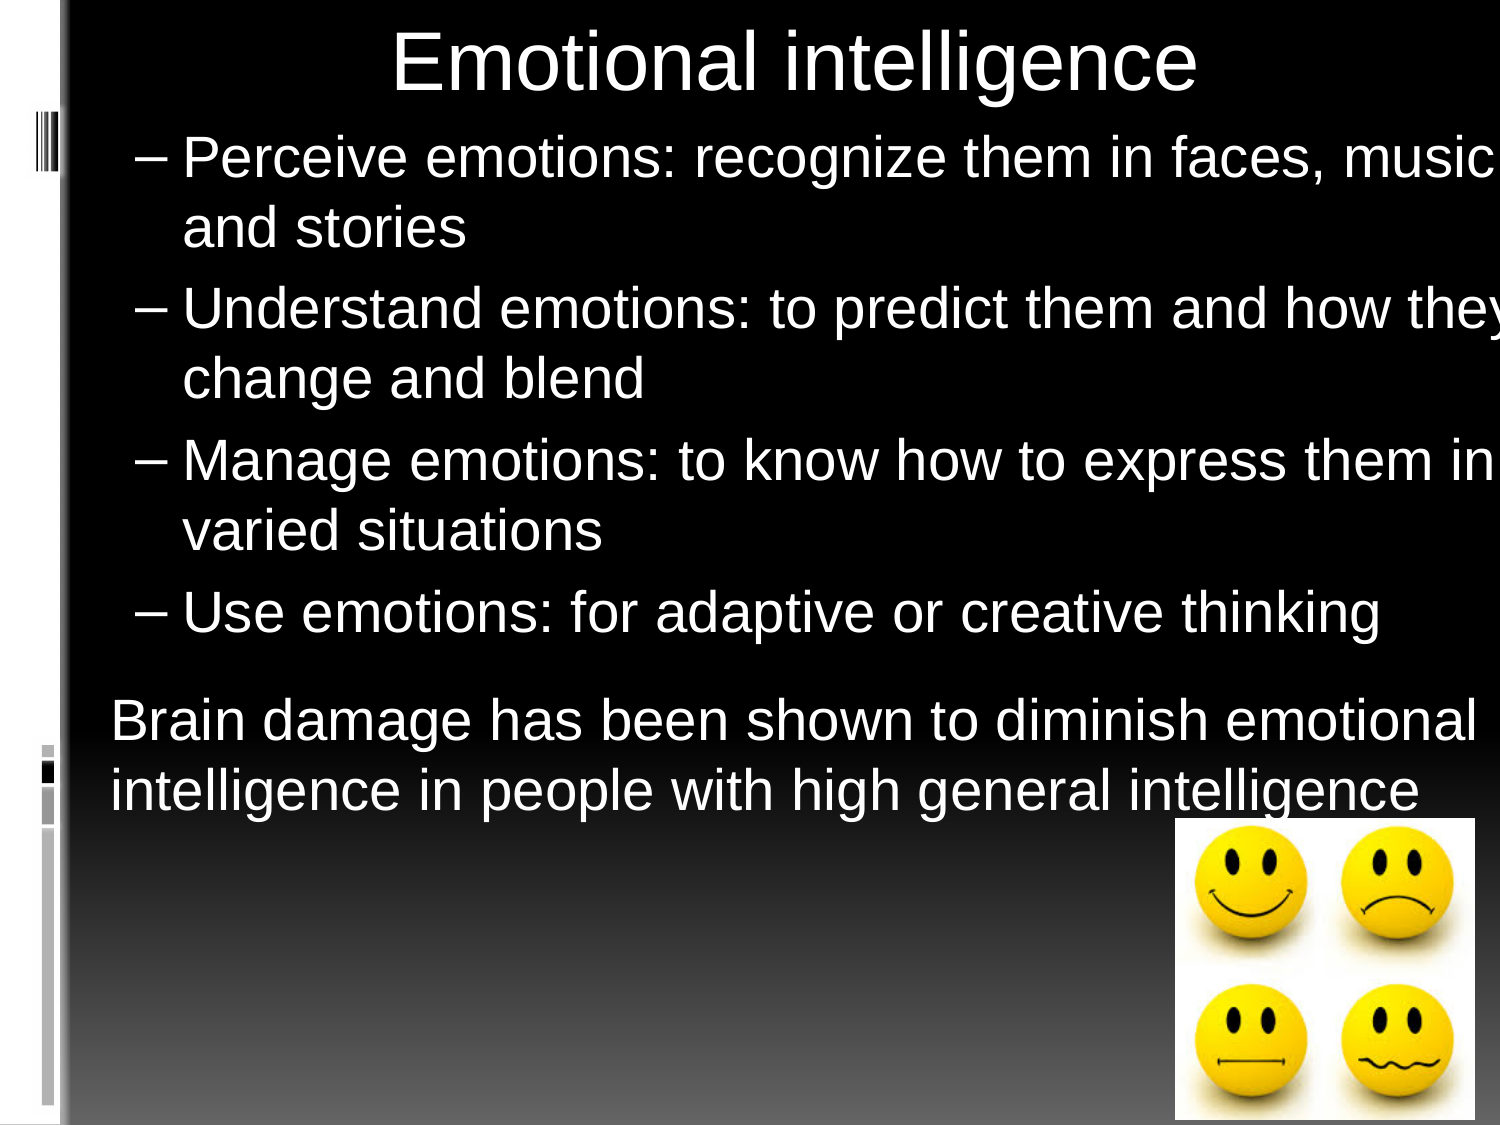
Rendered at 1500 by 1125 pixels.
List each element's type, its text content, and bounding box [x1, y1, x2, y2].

text_box Brain damage has been shown to diminish emotional intelligence in people with high general intelligence [95, 674, 1496, 830]
picture [1174, 817, 1476, 1121]
text_box Emotional intelligence Perceive emotions: recognize them in faces, music, and stories Understand emotions: to predict them and how they change and blend Manage emotions: to know how to express them in varied situations Use emotions: for adaptive or creative thinking [45, 0, 1500, 713]
